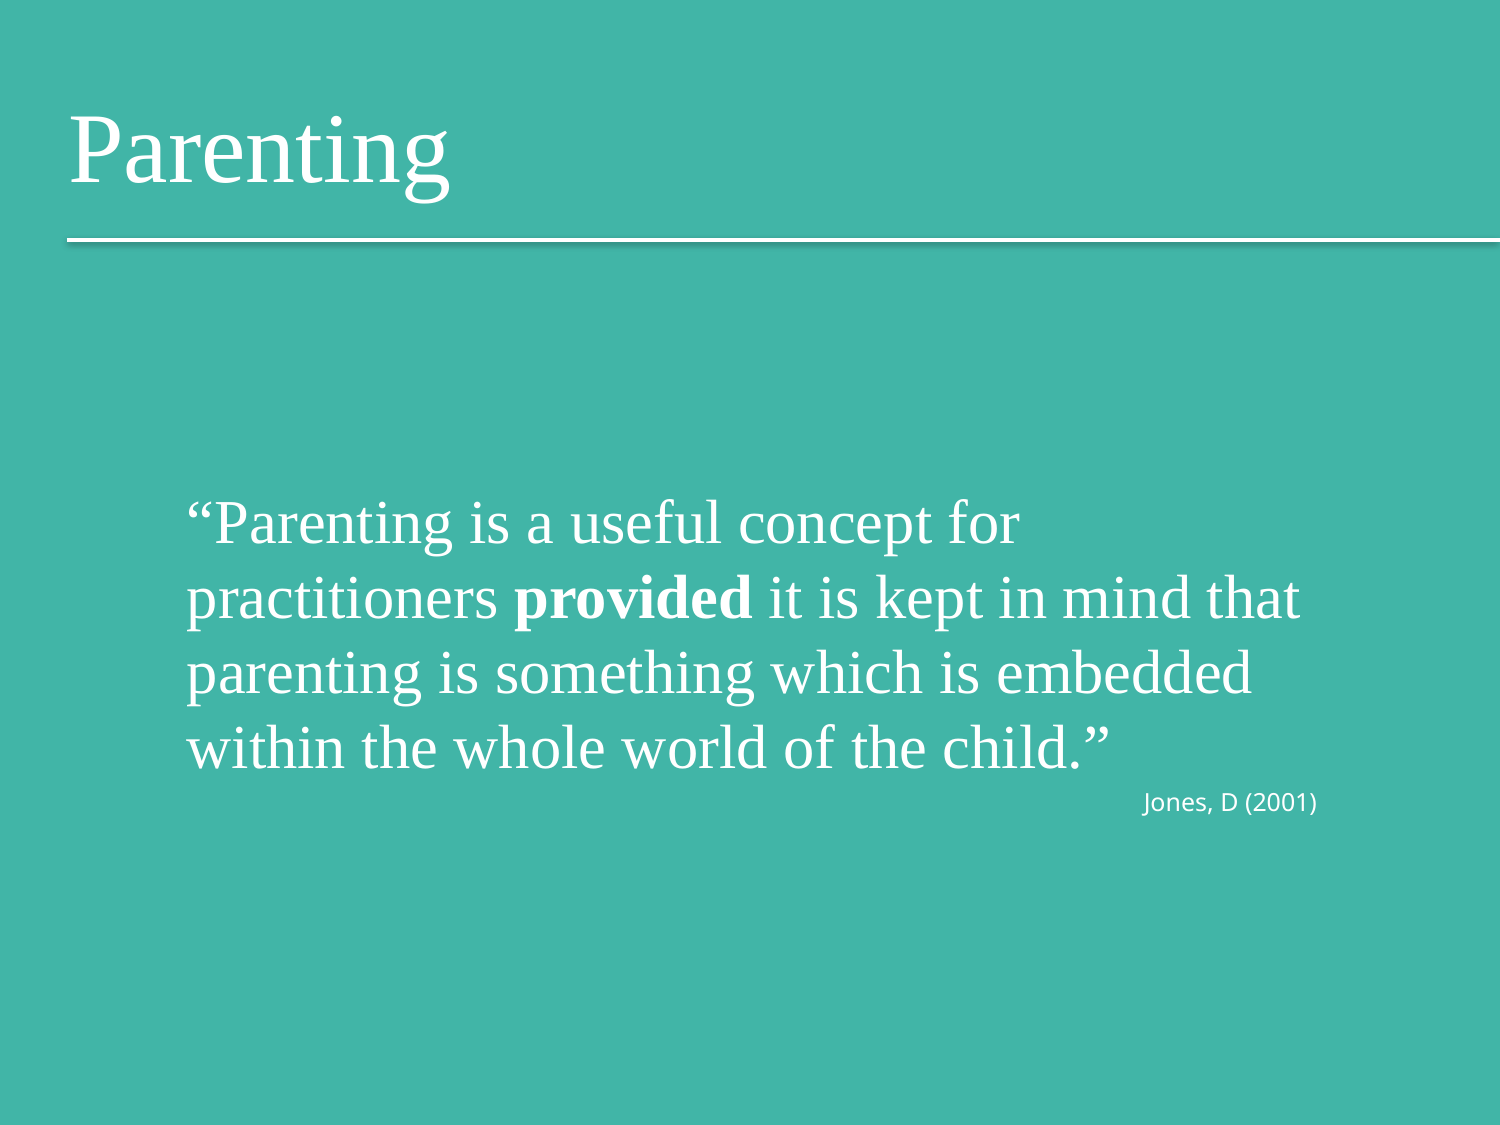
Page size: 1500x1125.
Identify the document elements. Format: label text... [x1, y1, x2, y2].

list “Parenting is a useful concept for practitioners provided it is kept in mind that parenting is something which is embedded within the whole world of the child.” Jones, D (2001) [171, 473, 1333, 989]
text_box Parenting [53, 45, 1446, 262]
